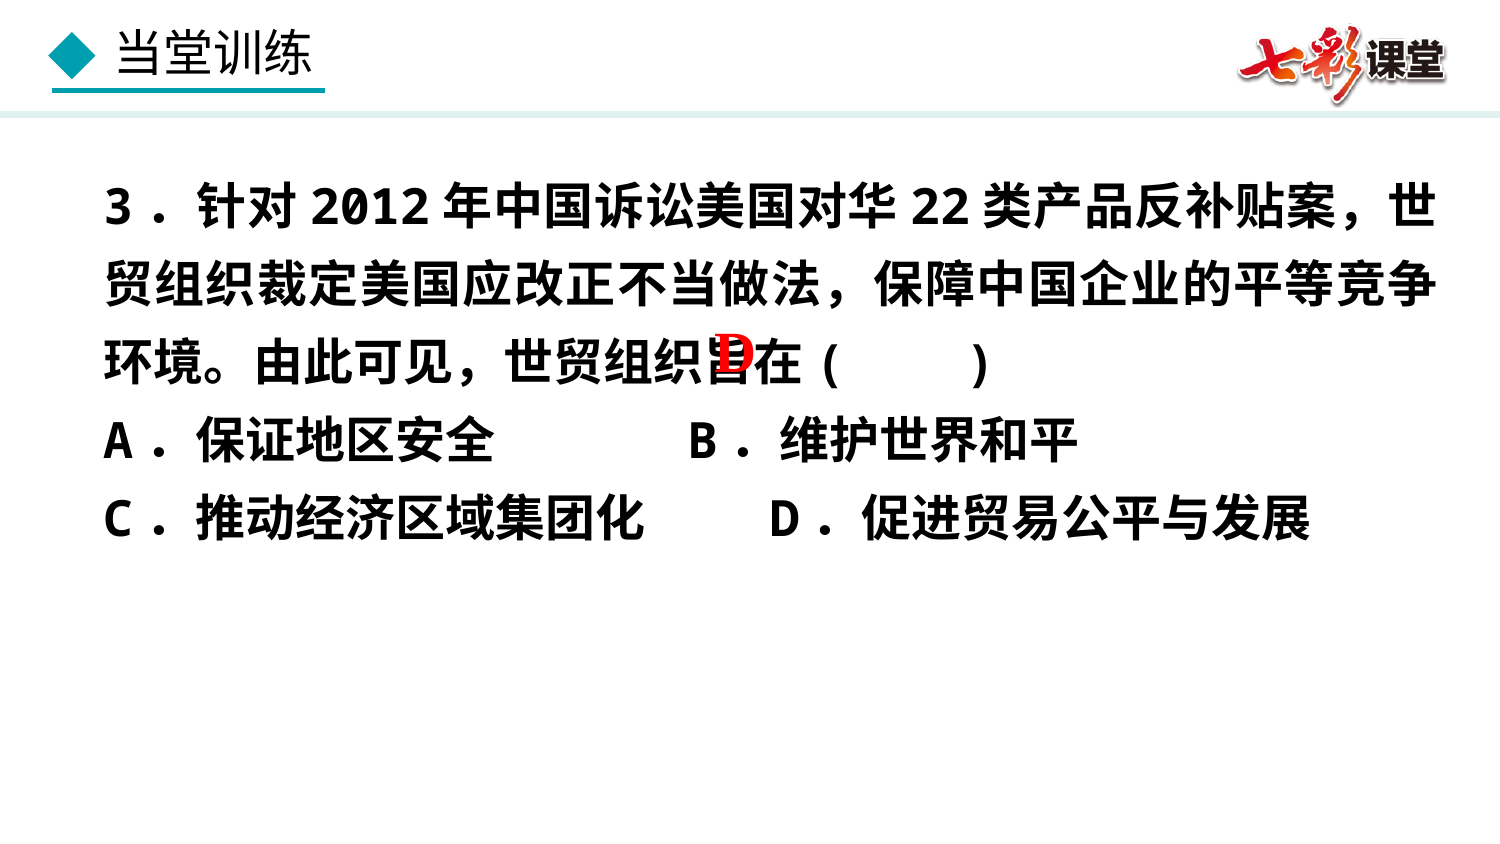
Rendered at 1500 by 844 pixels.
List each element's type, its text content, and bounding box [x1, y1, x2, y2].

text_box 3．针对2012年中国诉讼美国对华22类产品反补贴案，世贸组织裁定美国应改正不当做法，保障中国企业的平等竞争环境。由此可见，世贸组织旨在( ) A．保证地区安全 B．维护世界和平 C．推动经济区域集团化 D．促进贸易公平与发展 [88, 149, 1453, 637]
picture [1234, 20, 1451, 108]
text_box D [699, 307, 782, 392]
